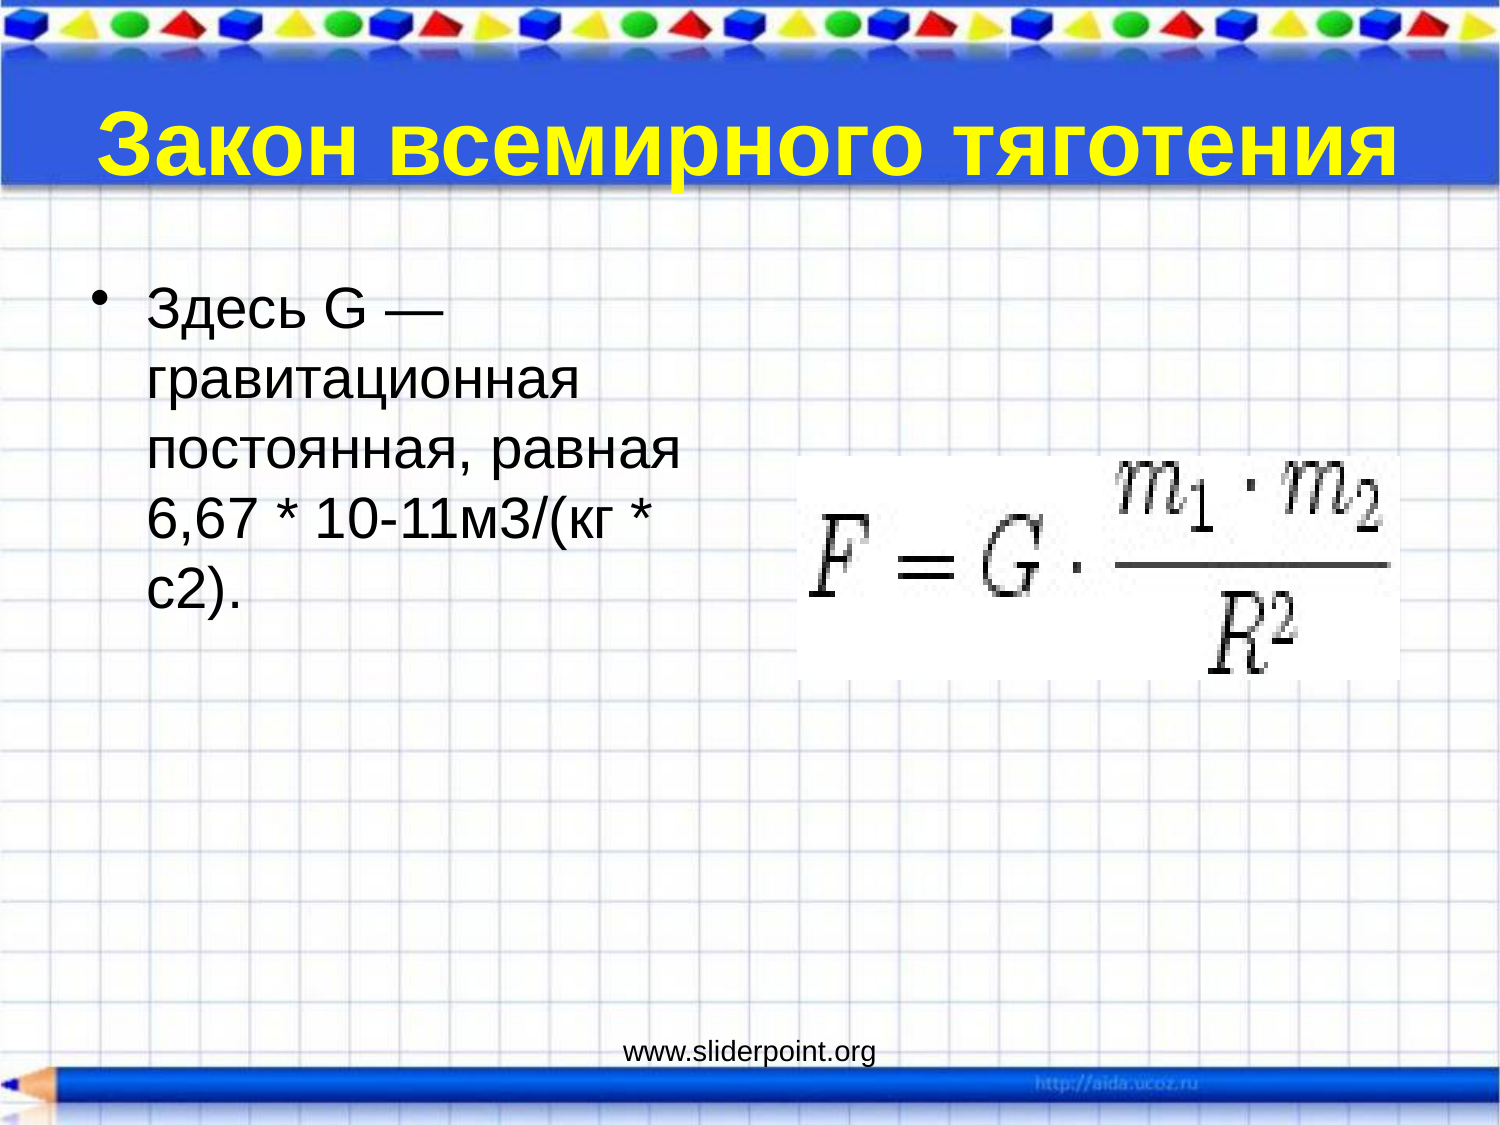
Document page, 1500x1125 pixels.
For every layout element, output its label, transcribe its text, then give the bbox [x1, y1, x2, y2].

list Здесь G — гравитационная постоянная, равная 6,67 * 10-11м3/(кг * с2). [74, 262, 738, 1006]
picture [0, 0, 1500, 1125]
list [796, 455, 1400, 680]
footer www.sliderpoint.org [512, 1024, 988, 1103]
title Закон всемирного тяготения [74, 44, 1426, 233]
